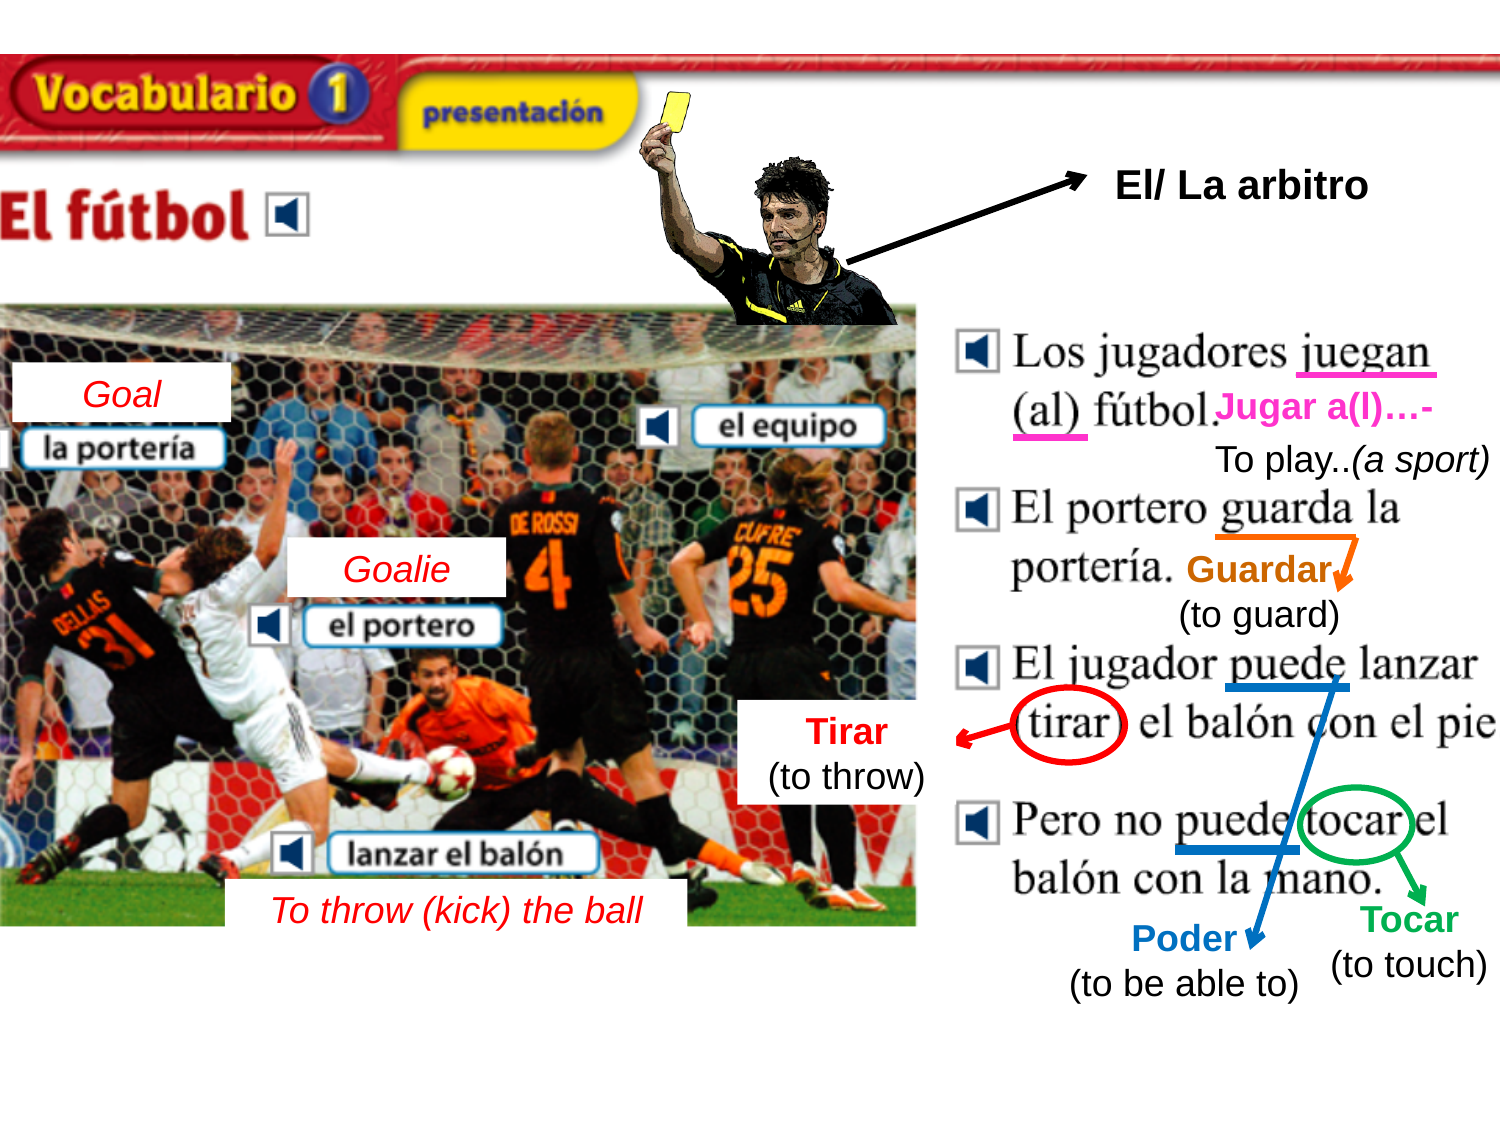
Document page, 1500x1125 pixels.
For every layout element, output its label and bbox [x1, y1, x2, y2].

text_box [1249, 674, 1338, 951]
text_box [846, 174, 1088, 263]
text_box [949, 724, 1013, 744]
text_box [1337, 537, 1357, 593]
picture [0, 54, 1500, 1105]
text_box [1395, 851, 1426, 907]
